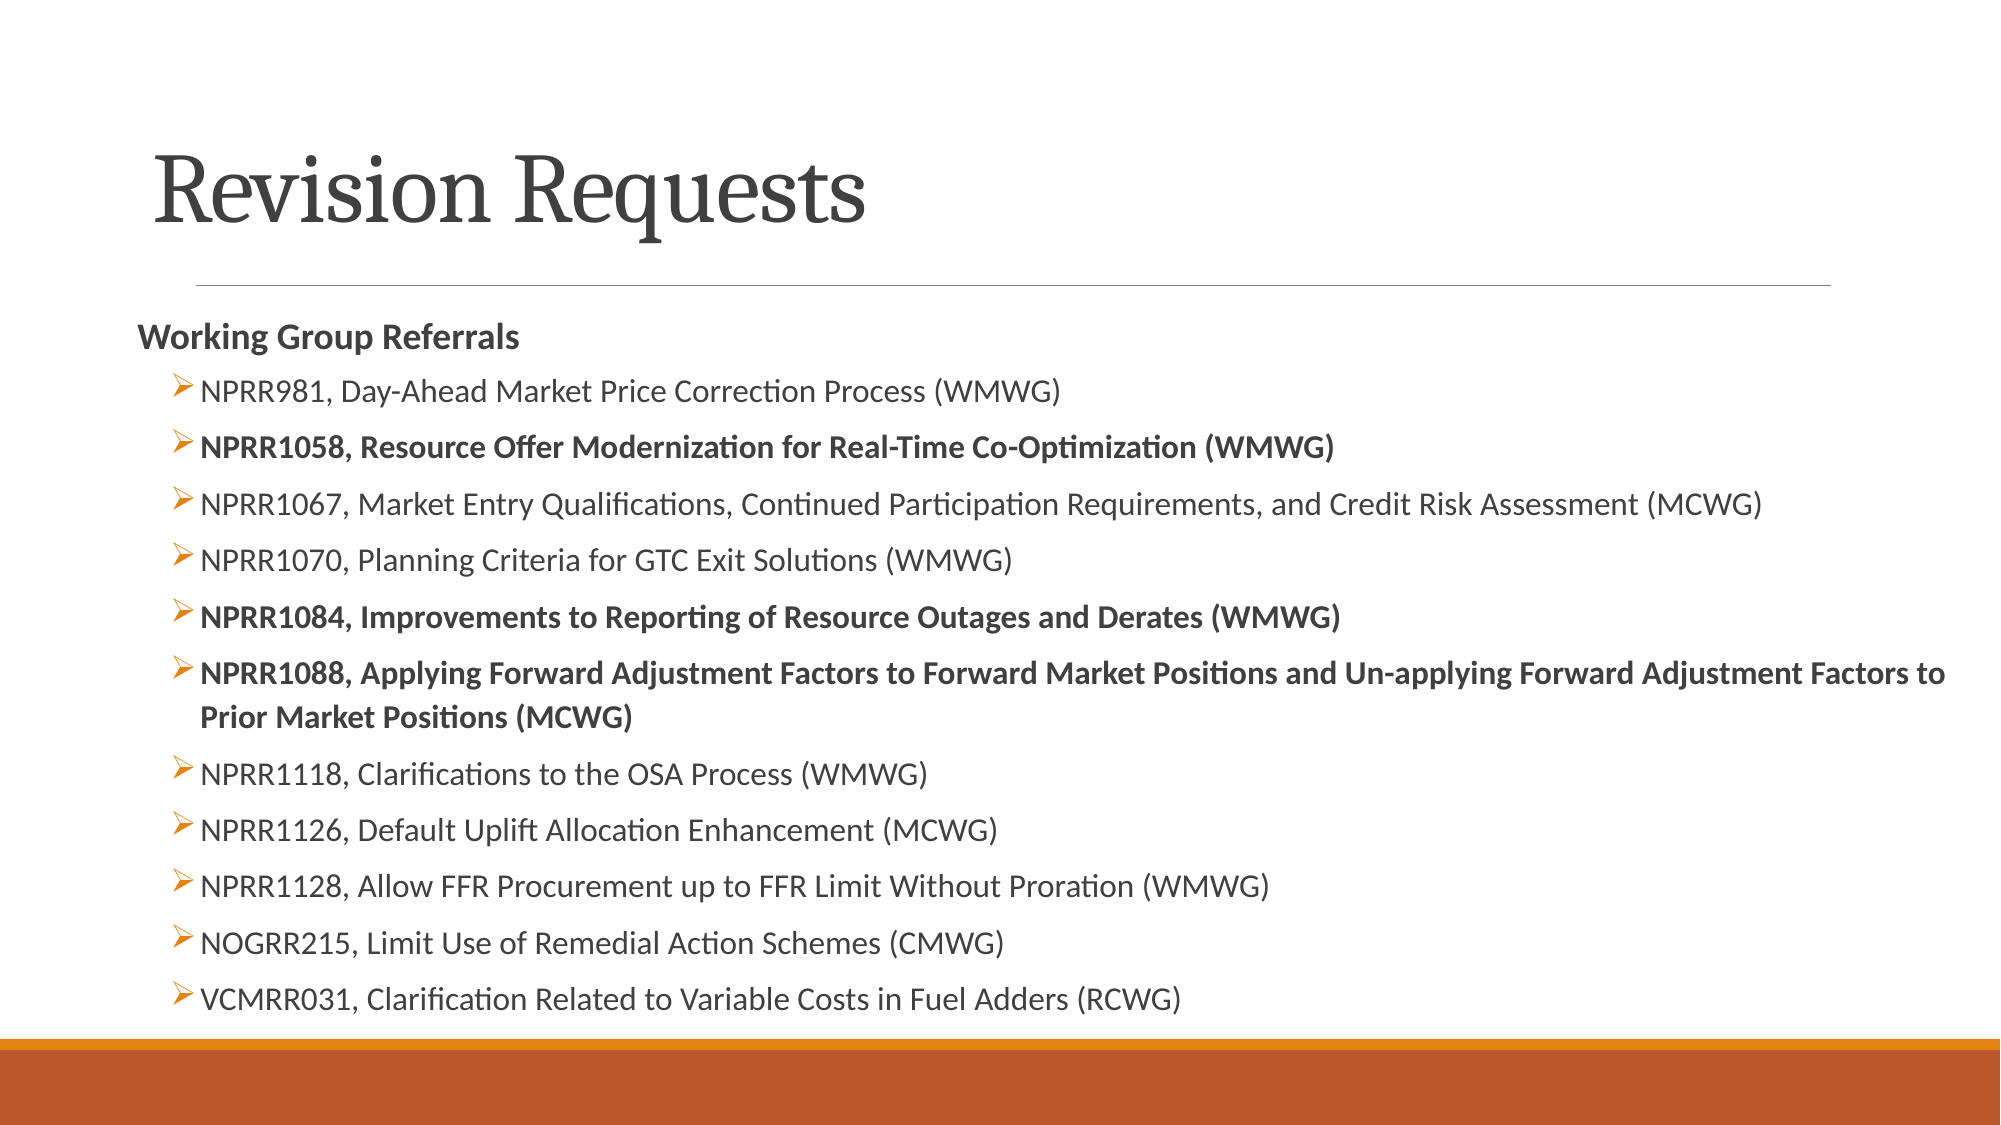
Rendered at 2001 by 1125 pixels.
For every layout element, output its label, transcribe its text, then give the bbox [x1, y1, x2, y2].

title Revision Requests [137, 41, 1863, 251]
list Working Group Referrals NPRR981, Day-Ahead Market Price Correction Process (WMWG) NPRR1058, Resource Offer Modernization for Real-Time Co-Optimization (WMWG) NPRR1067, Market Entry Qualifications, Continued Participation Requirements, and Credit Risk Assessment (MCWG) NPRR1070, Planning Criteria for GTC Exit Solutions (WMWG) NPRR1084, Improvements to Reporting of Resource Outages and Derates (WMWG) NPRR1088, Applying Forward Adjustment Factors to Forward Market Positions and Un-applying Forward Adjustment Factors to Prior Market Positions (MCWG) NPRR1118, Clarifications to the OSA Process (WMWG) NPRR1126, Default Uplift Allocation Enhancement (MCWG) NPRR1128, Allow FFR Procurement up to FFR Limit Without Proration (WMWG) NOGRR215, Limit Use of Remedial Action Schemes (CMWG) VCMRR031, Clarification Related to Variable Costs in Fuel Adders (RCWG) [137, 299, 1964, 1013]
